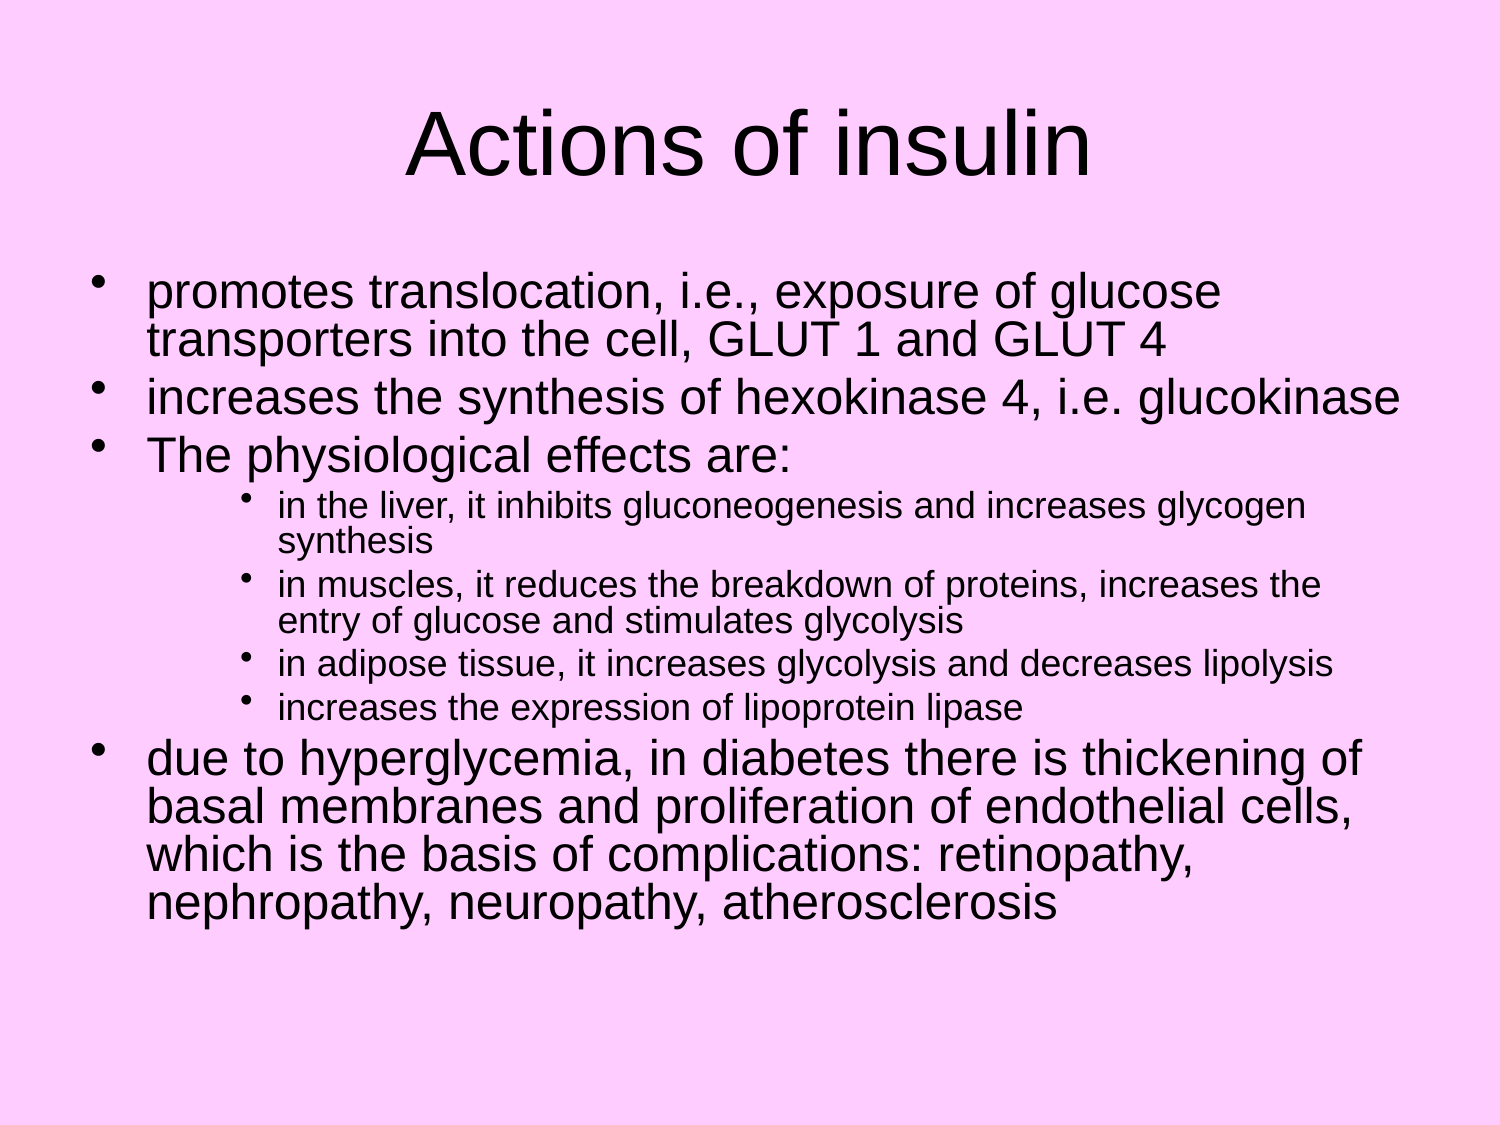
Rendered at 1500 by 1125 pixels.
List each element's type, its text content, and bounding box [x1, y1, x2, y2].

title Actions of insulin [75, 45, 1425, 233]
list promotes translocation, i.e., exposure of glucose transporters into the cell, GLUT 1 and GLUT 4 increases the synthesis of hexokinase 4, i.e. glucokinase The physiological effects are: in the liver, it inhibits gluconeogenesis and increases glycogen synthesis in muscles, it reduces the breakdown of proteins, increases the entry of glucose and stimulates glycolysis in adipose tissue, it increases glycolysis and decreases lipolysis increases the expression of lipoprotein lipase due to hyperglycemia, in diabetes there is thickening of basal membranes and proliferation of endothelial cells, which is the basis of complications: retinopathy, nephropathy, neuropathy, atherosclerosis [75, 262, 1425, 1005]
